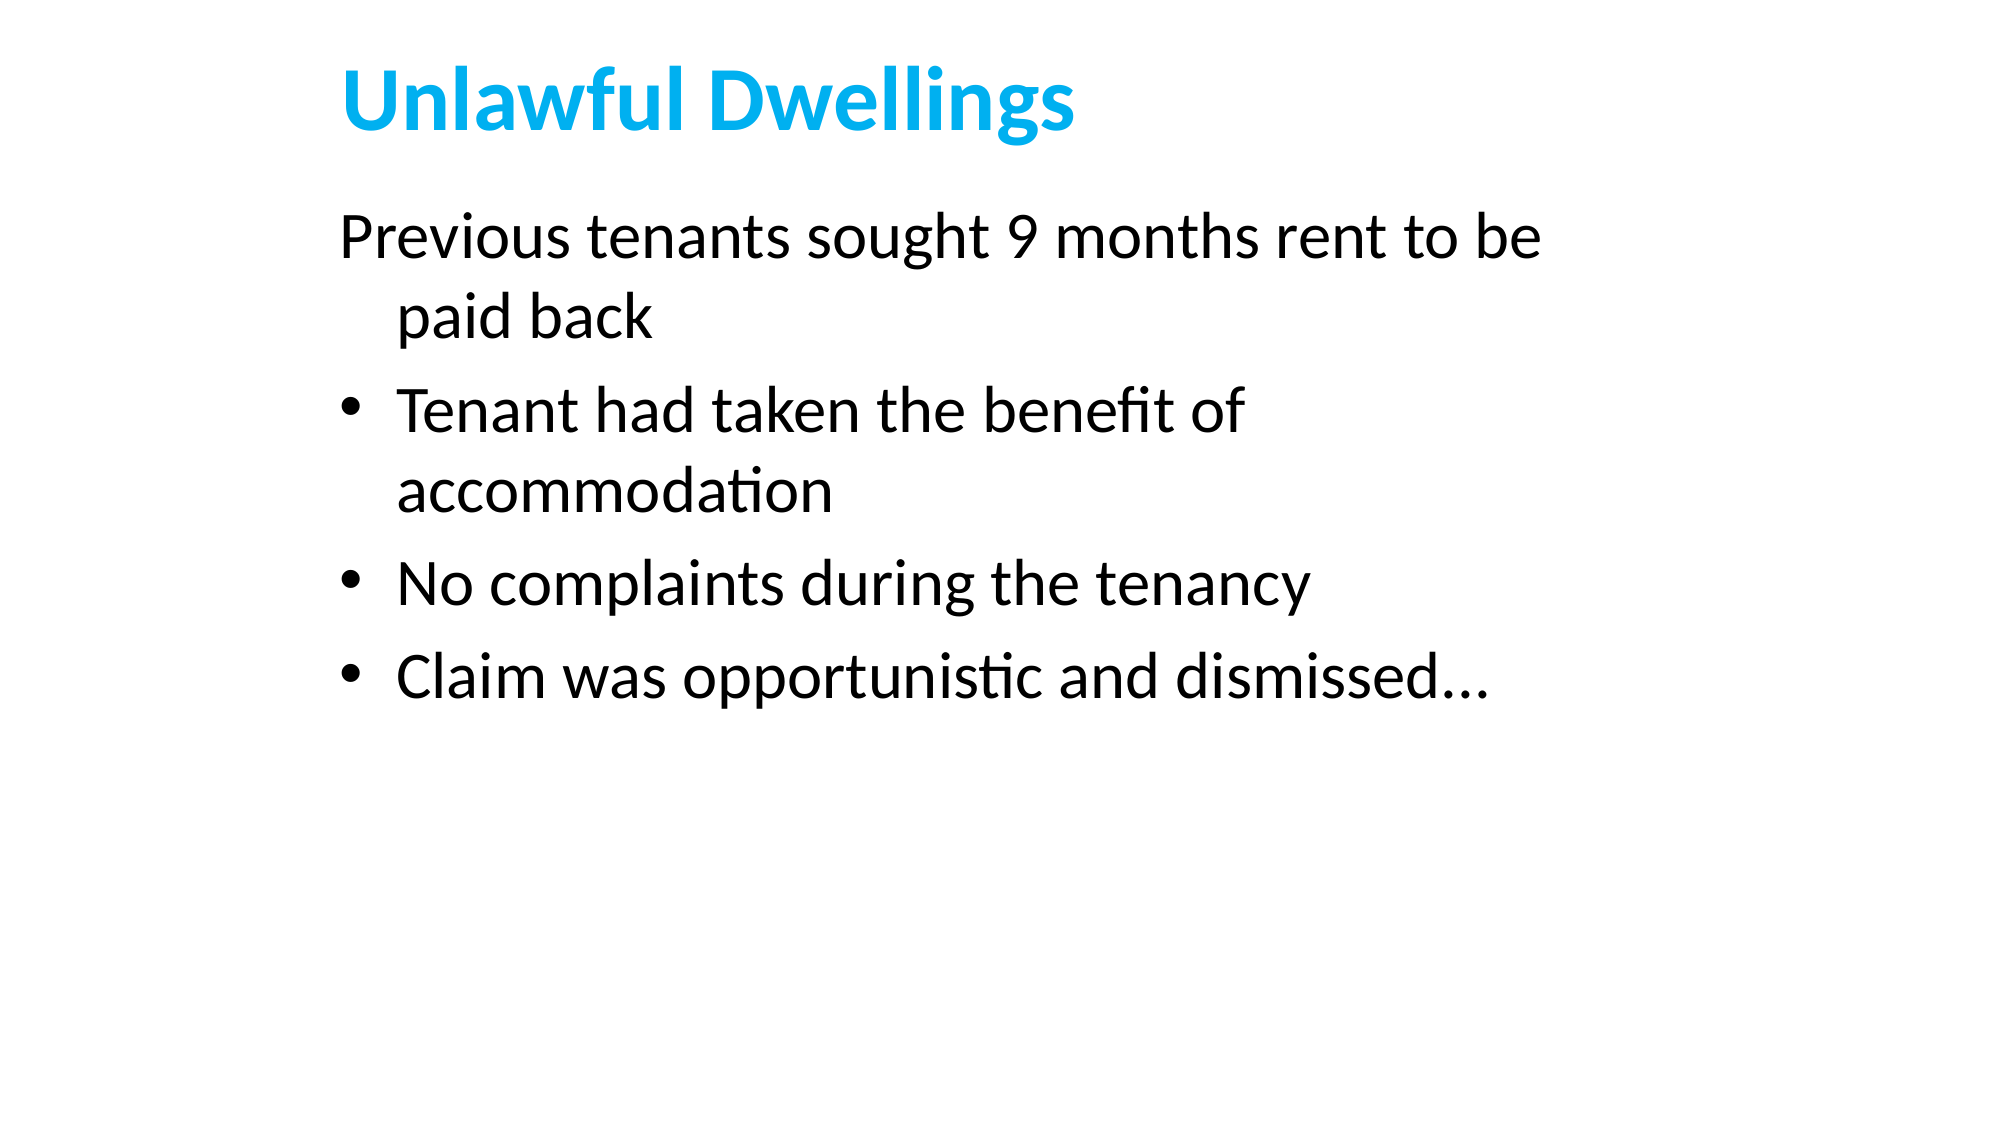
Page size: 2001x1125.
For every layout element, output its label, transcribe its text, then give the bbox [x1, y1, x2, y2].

title Unlawful Dwellings [326, 0, 1677, 188]
list Previous tenants sought 9 months rent to be paid back Tenant had taken the benefit of accommodation No complaints during the tenancy Claim was opportunistic and dismissed... [324, 184, 1675, 1005]
